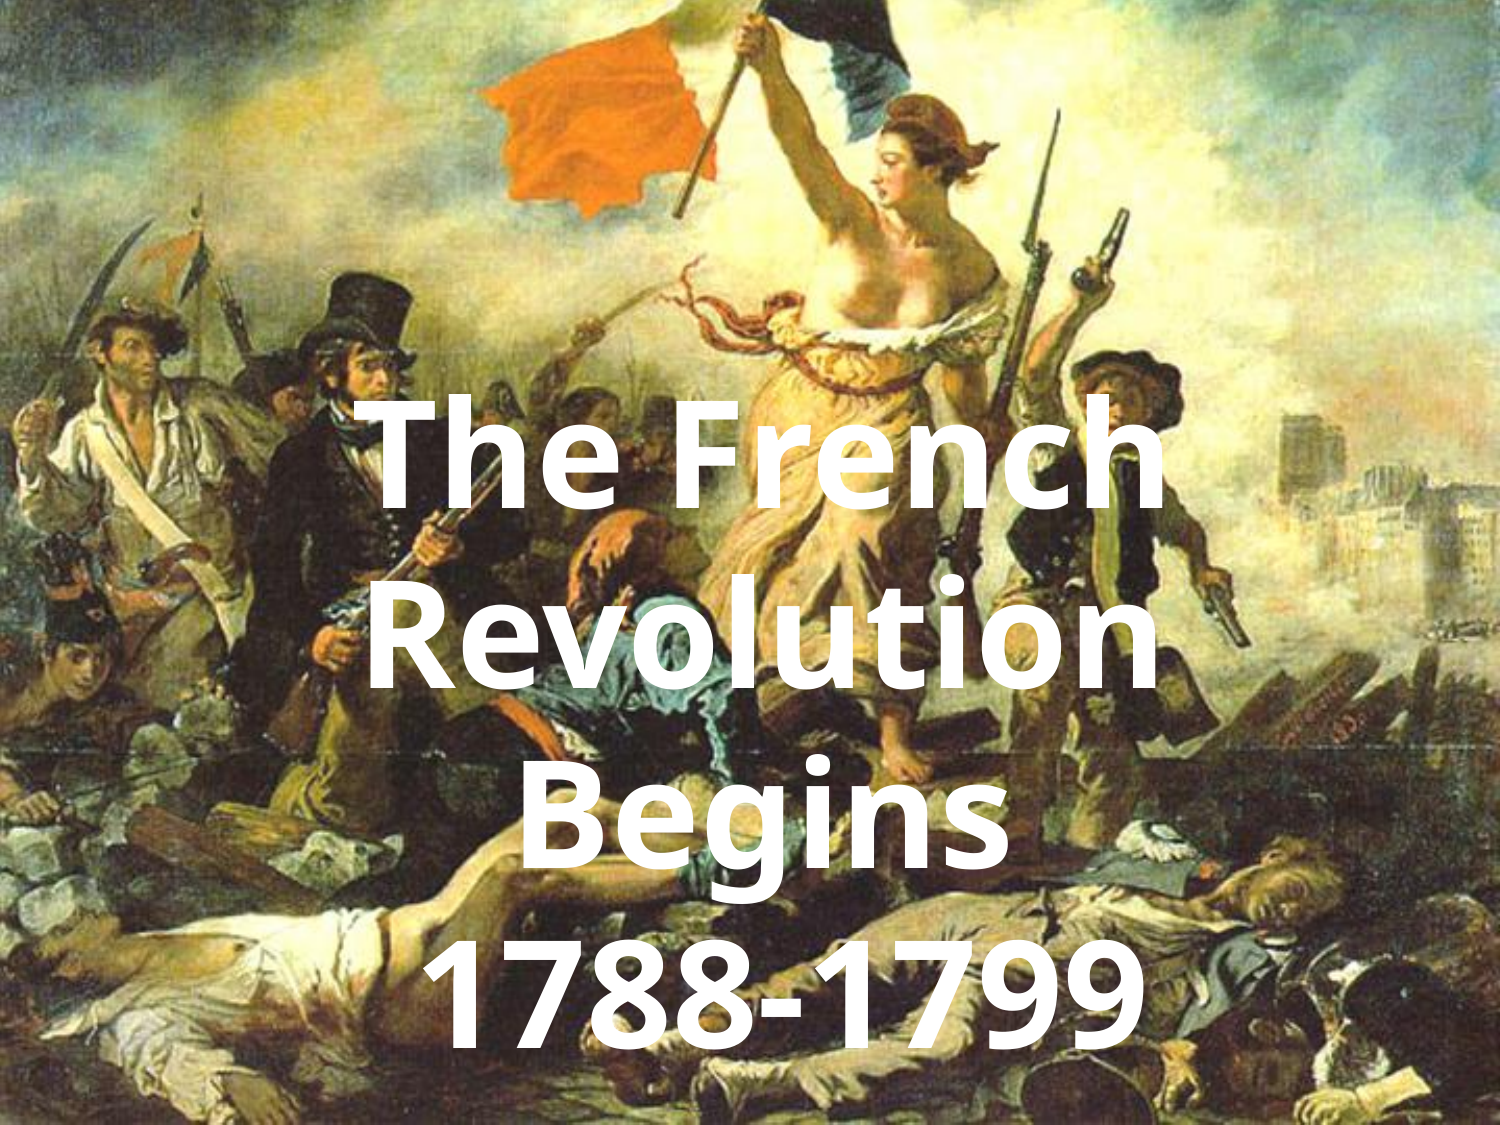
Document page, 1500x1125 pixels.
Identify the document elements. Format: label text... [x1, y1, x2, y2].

picture [0, 0, 1500, 1125]
title The French Revolution Begins 1788-1799 [124, 437, 1401, 1001]
